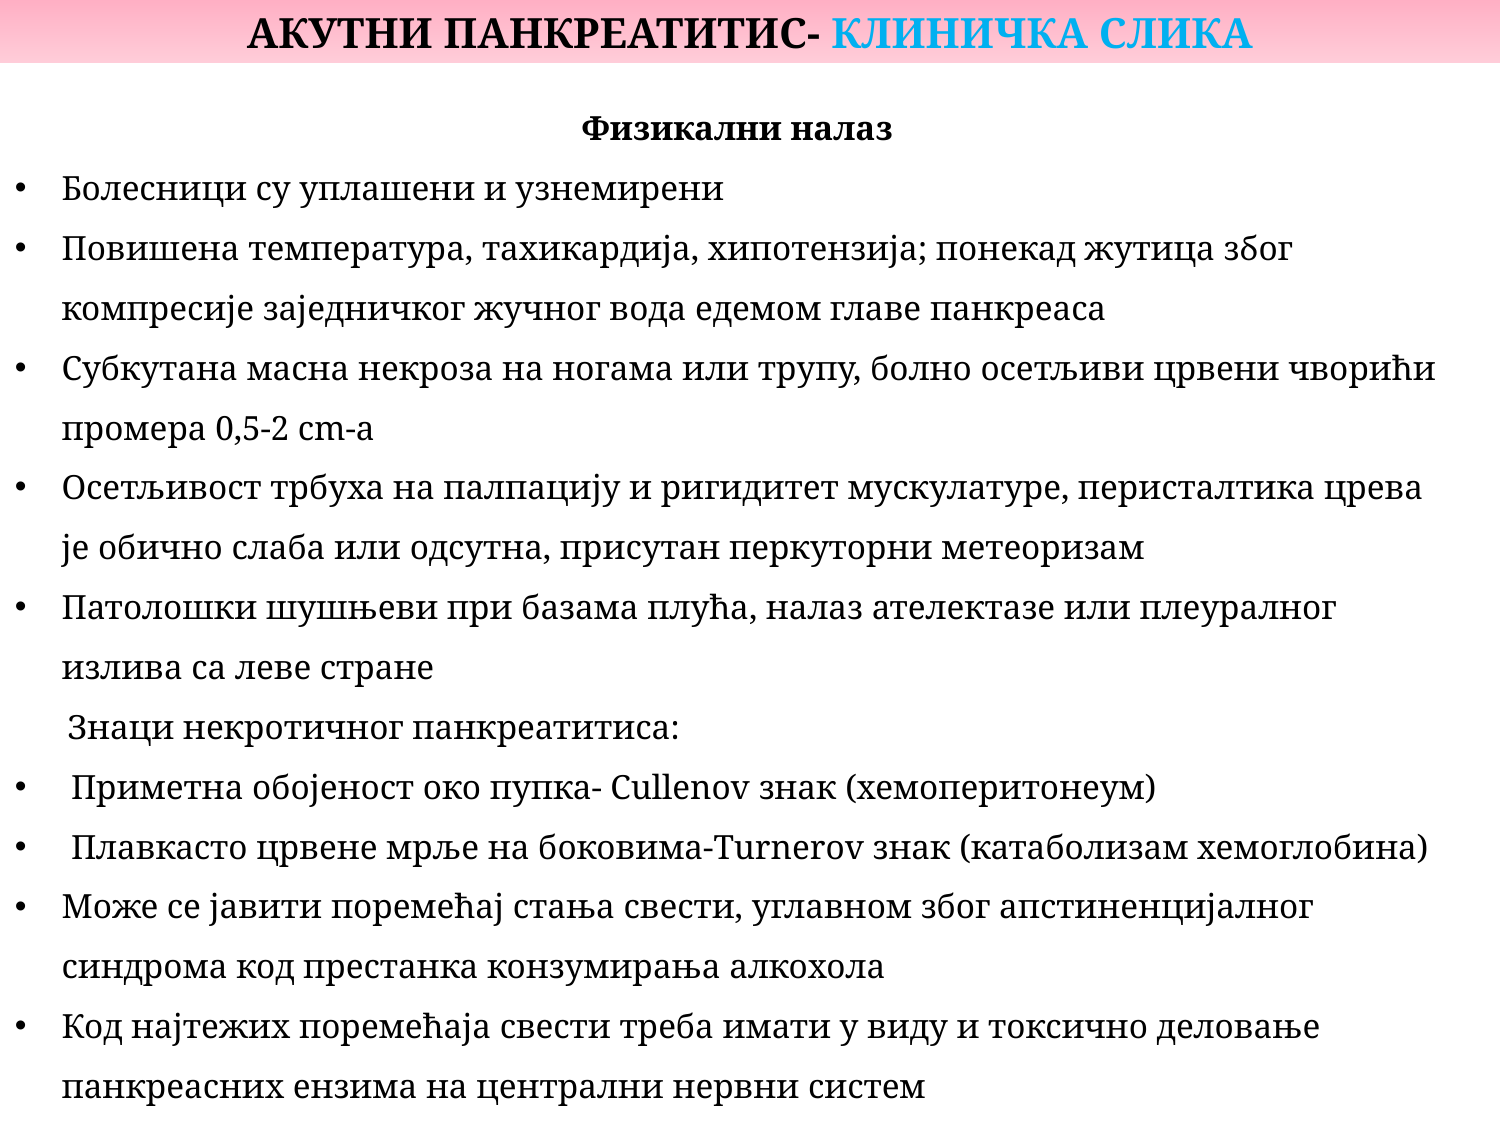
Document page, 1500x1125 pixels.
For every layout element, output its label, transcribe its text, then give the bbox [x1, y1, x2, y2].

text_box Физикални налаз Болесници су уплашени и узнемирени Повишена температура, тахикардија, хипотензија; понекад жутица због компресије заједничког жучног вода едемом главе панкреаса Субкутана масна некроза на ногама или трупу, болно осетљиви црвени чворићи промера 0,5-2 cm-a Осетљивост трбуха на палпацију и ригидитет мускулатуре, перисталтика црева је обично слаба или одсутна, присутан перкуторни метеоризам Патолошки шушњеви при базама плућа, налаз ателектазе или плеуралног излива са леве стране Знаци некротичног панкреатитиса: Приметна обојеност око пупка- Cullenov знак (хемоперитонеум) Плавкасто црвене мрље на боковима-Turnerov знак (катаболизам хемоглобина) Може се јавити поремећај стања свести, углавном због апстиненцијалног синдрома код престанка конзумирања алкохола Код најтежих поремећаја свести треба имати у виду и токсично деловање панкреасних ензима на централни нервни систем [0, 79, 1475, 1113]
text_box АКУТНИ ПАНКРЕАТИТИС- КЛИНИЧКА СЛИКА [0, 0, 1500, 63]
